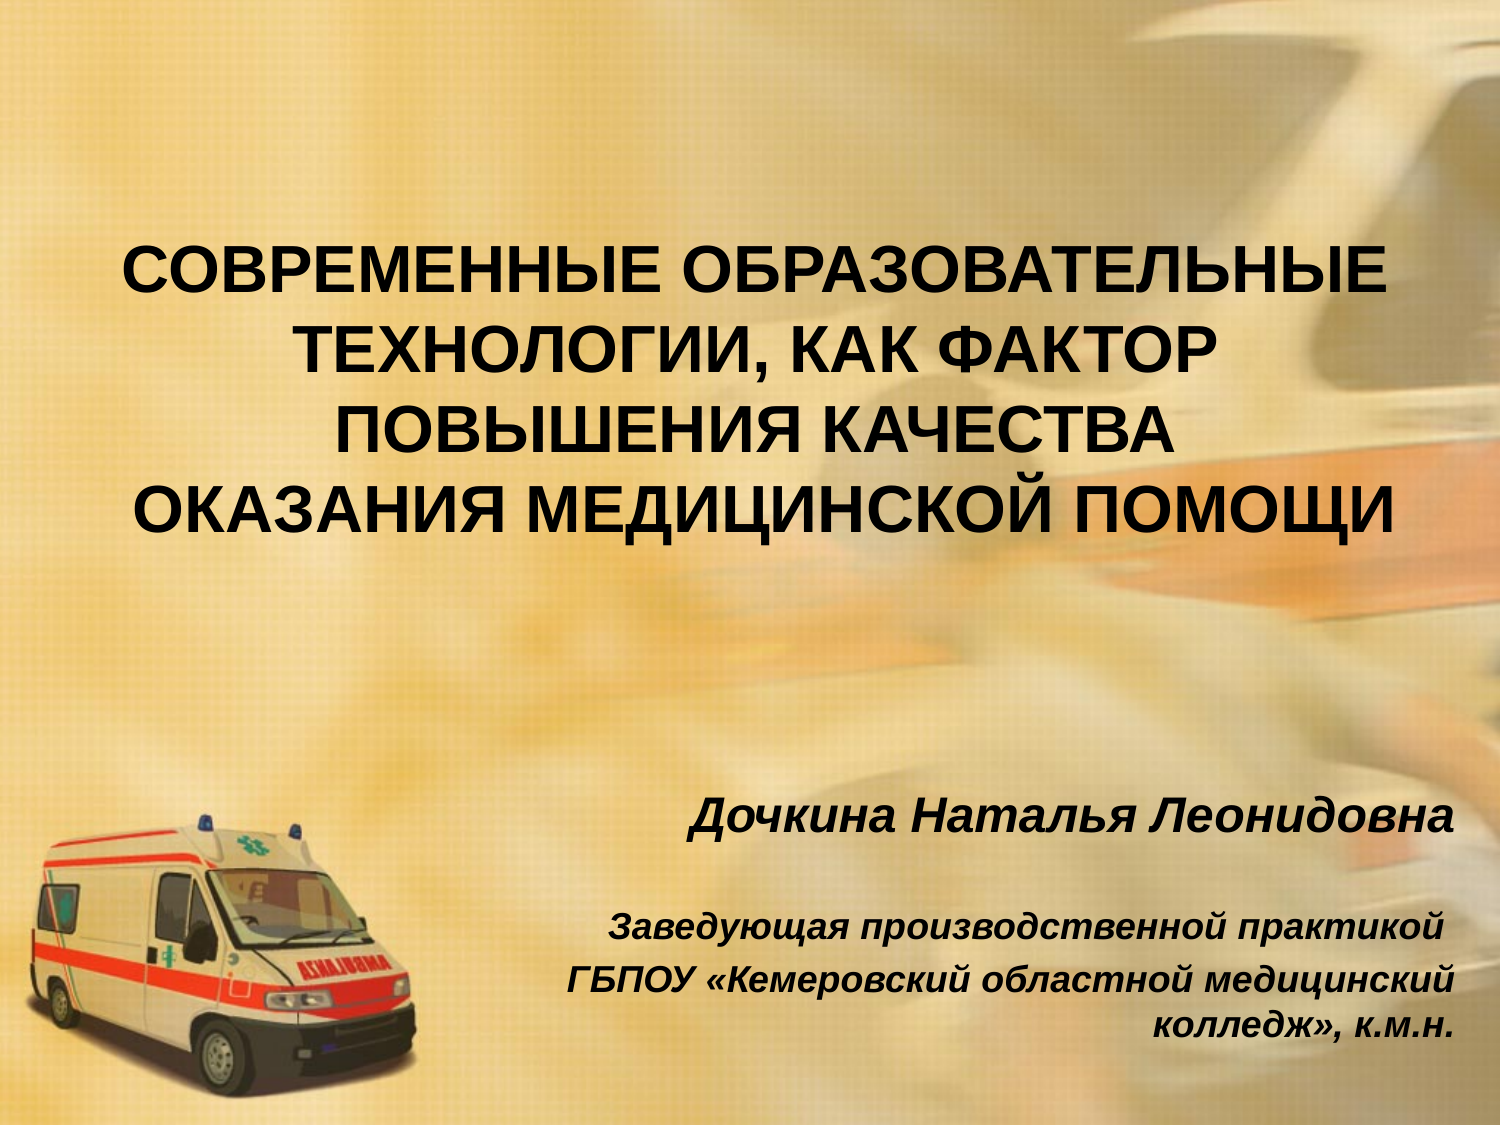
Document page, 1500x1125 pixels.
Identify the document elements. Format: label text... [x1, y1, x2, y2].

picture [0, 0, 1500, 1125]
subtitle Дочкина Наталья Леонидовна Заведующая производственной практикой ГБПОУ «Кемеровский областной медицинский колледж», к.м.н. [548, 774, 1471, 1063]
title Современные образовательные технологии, как фактор повышения качества оказания медицинской помощи [76, 148, 1436, 634]
